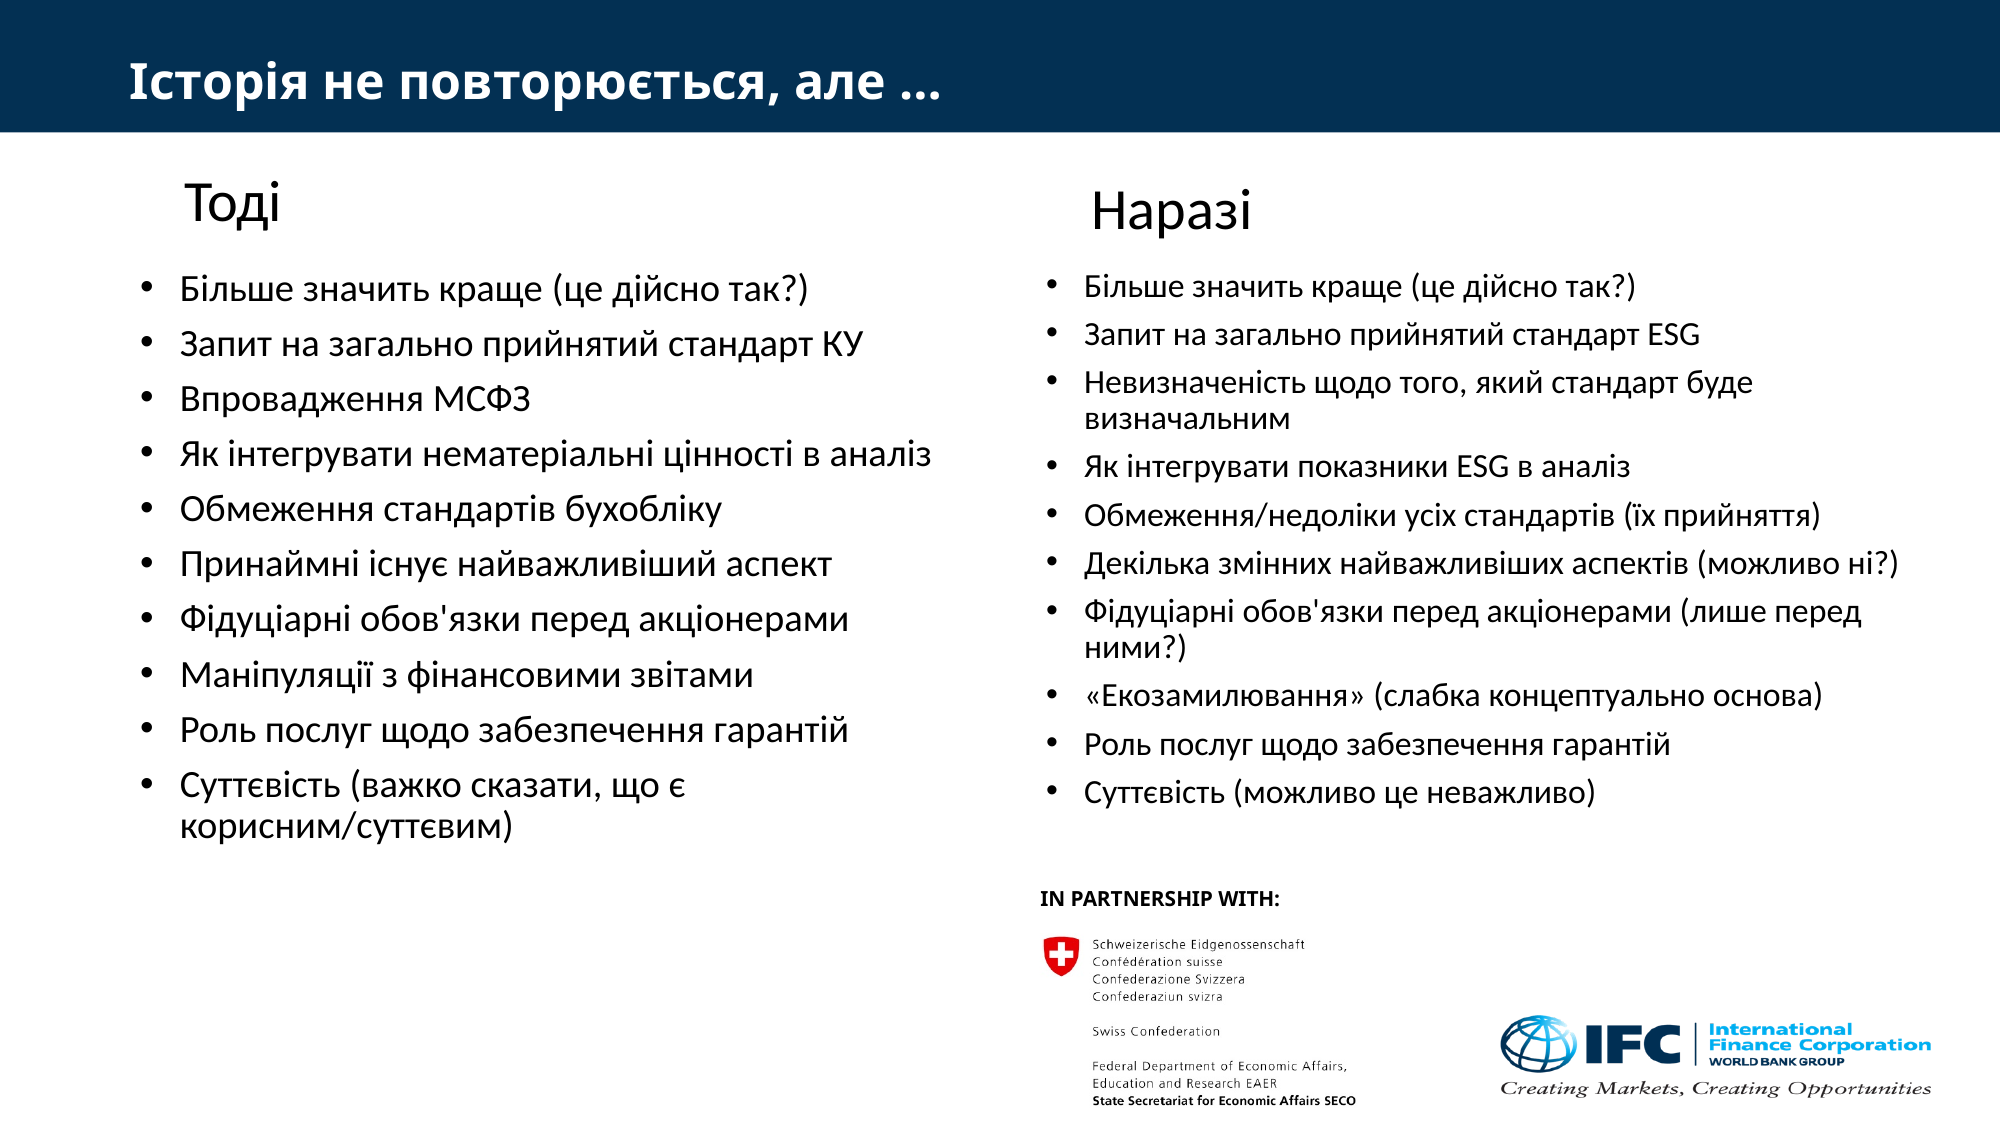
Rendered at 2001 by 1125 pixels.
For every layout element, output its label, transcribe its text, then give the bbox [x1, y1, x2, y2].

list Наразі [1076, 171, 1927, 260]
picture [1524, 1026, 1536, 1034]
list Тоді [169, 163, 1016, 299]
list Більше значить краще (це дійсно так?) Запит на загально прийнятий стандарт ESG Невизначеність щодо того, який стандарт буде визначальним Як інтегрувати показники ESG в аналіз Обмеження/недоліки усіх стандартів (їх прийняття) Декілька змінних найважливіших аспектів (можливо ні?) Фідуціарні обов'язки перед акціонерами (лише перед ними?) «Екозамилювання» (слабка концептуально основа) Роль послуг щодо забезпечення гарантій Суттєвість (можливо це неважливо) [1031, 260, 1927, 865]
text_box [1025, 878, 1524, 1108]
picture [1524, 1015, 1931, 1098]
list Більше значить краще (це дійсно так?) Запит на загально прийнятий стандарт КУ Впровадження МСФЗ Як інтегрувати нематеріальні цінності в аналіз Обмеження стандартів бухобліку Принаймні існує найважливіший аспект Фідуціарні обов'язки перед акціонерами Маніпуляції з фінансовими звітами Роль послуг щодо забезпечення гарантій Суттєвість (важко сказати, що є корисним/суттєвим) [125, 260, 1000, 865]
title Історія не повторюється, але … [114, 49, 1890, 119]
